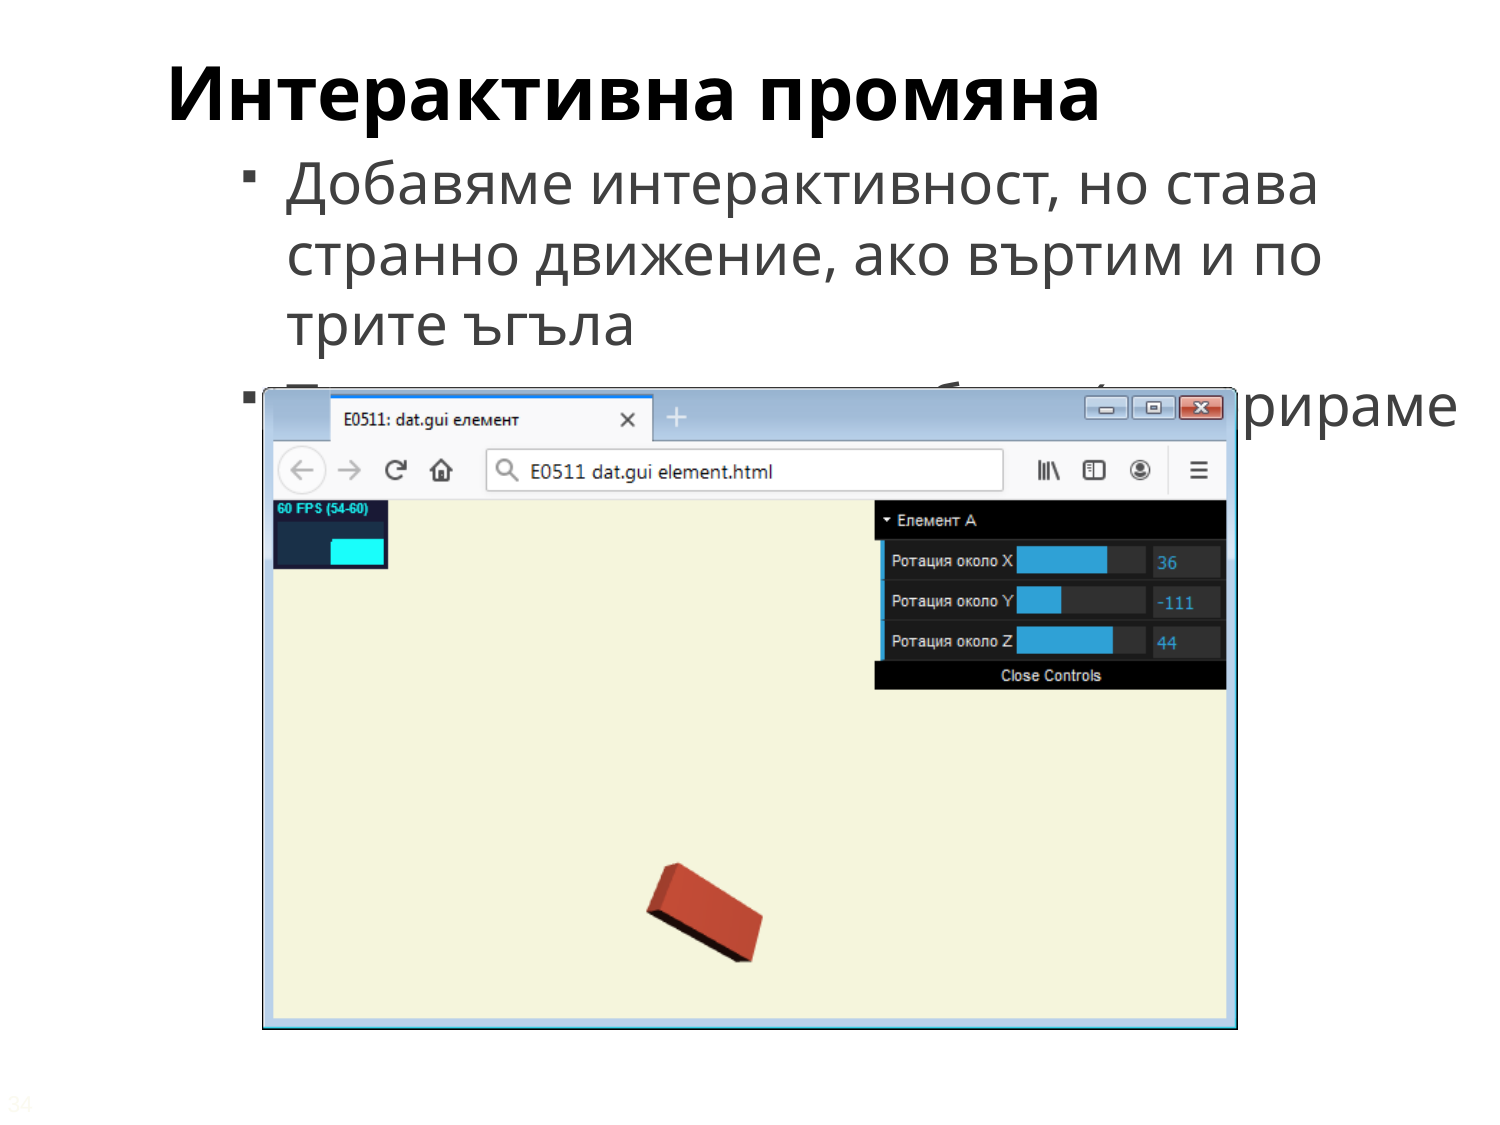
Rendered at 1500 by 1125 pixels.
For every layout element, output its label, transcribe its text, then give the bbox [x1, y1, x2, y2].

picture [262, 387, 1238, 1031]
list Интерактивна промяна Добавяме интерактивност, но става странно движение, ако въртим и по трите ъгъла Това е принципен проблем (игнорираме го) [150, 37, 1488, 1113]
